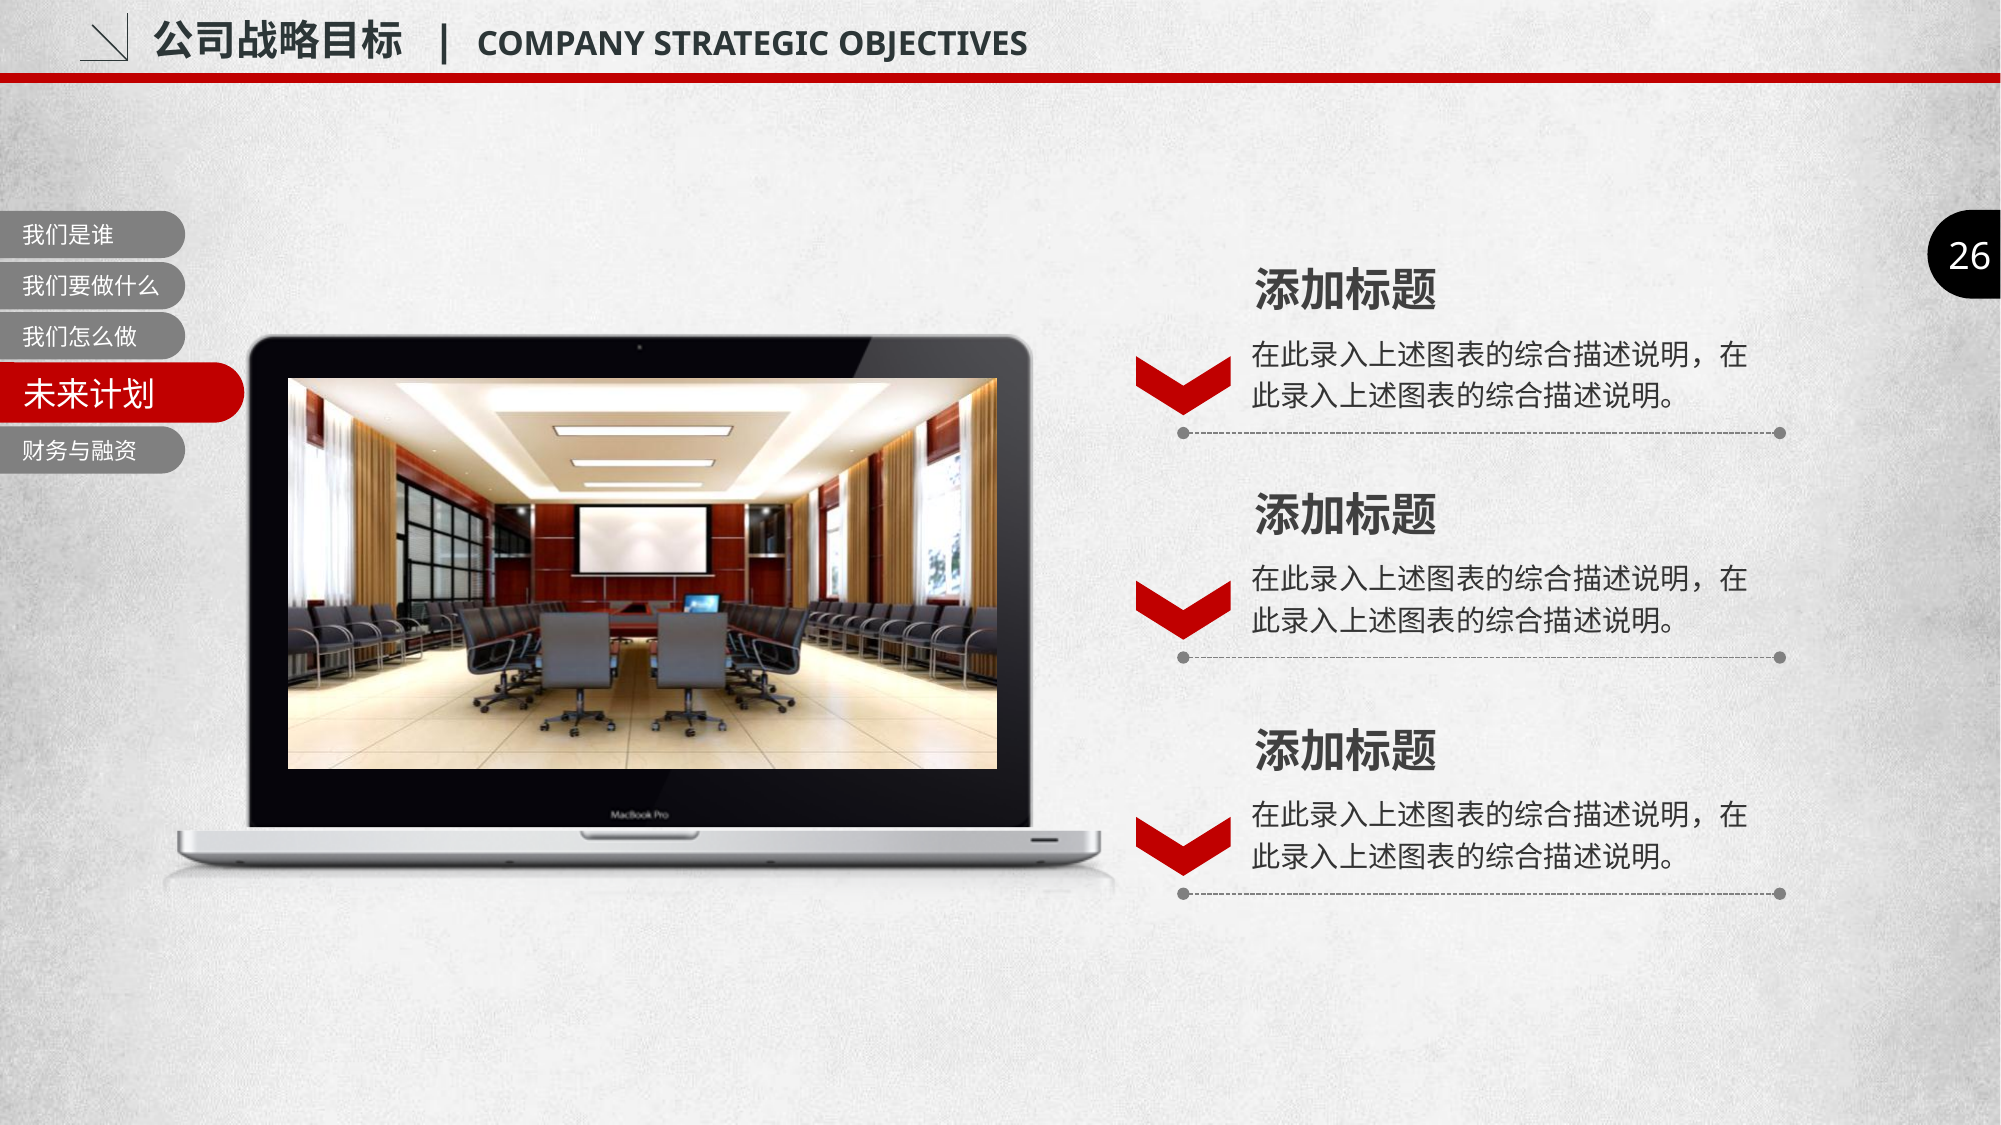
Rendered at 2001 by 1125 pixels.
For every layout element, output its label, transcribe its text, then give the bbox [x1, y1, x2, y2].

text_box 26 [1933, 210, 2001, 299]
text_box 我们是谁 [7, 210, 209, 258]
text_box 在此录入上述图表的综合描述说明，在此录入上述图表的综合描述说明。 [1236, 545, 1780, 645]
text_box 未来计划 [8, 365, 132, 421]
text_box 我们怎么做 [7, 312, 132, 360]
picture [0, 83, 2001, 1125]
text_box [1148, 354, 1233, 418]
text_box 财务与融资 [7, 426, 132, 474]
text_box [0, 424, 132, 476]
text_box [0, 362, 132, 424]
text_box 公司战略目标 | COMPANY STRATEGIC OBJECTIVES [137, 5, 1449, 73]
text_box [1925, 228, 1933, 280]
text_box [1148, 578, 1233, 642]
text_box 添加标题 [1239, 253, 1453, 321]
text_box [80, 12, 128, 61]
text_box 添加标题 [1239, 477, 1453, 545]
text_box [0, 259, 172, 310]
text_box 在此录入上述图表的综合描述说明，在此录入上述图表的综合描述说明。 [1236, 781, 1780, 881]
text_box 我们要做什么 [7, 262, 209, 310]
text_box [1148, 815, 1233, 878]
text_box [0, 310, 132, 362]
picture [0, 0, 2001, 73]
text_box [137, 300, 1143, 906]
text_box [0, 208, 172, 260]
text_box 在此录入上述图表的综合描述说明，在此录入上述图表的综合描述说明。 [1236, 321, 1780, 421]
text_box 添加标题 [1239, 713, 1453, 781]
